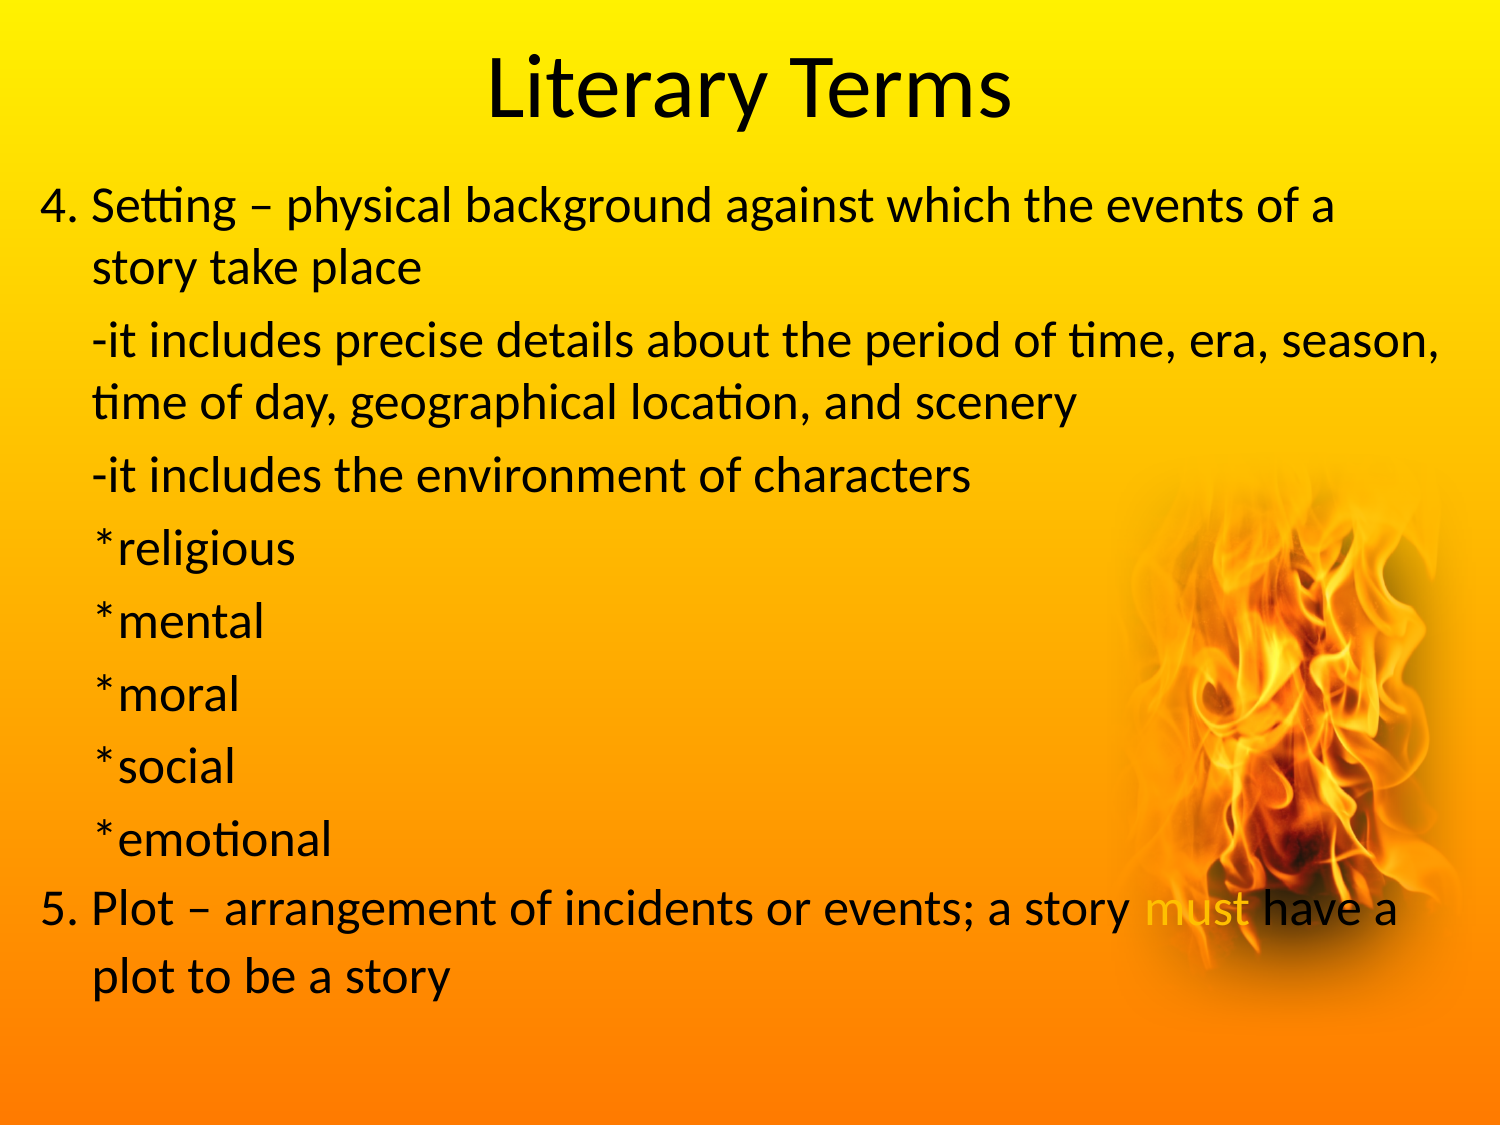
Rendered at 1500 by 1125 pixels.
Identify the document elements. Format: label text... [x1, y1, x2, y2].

title Literary Terms [75, 0, 1425, 162]
list 4. Setting – physical background against which the events of a story take place -it includes precise details about the period of time, era, season, time of day, geographical location, and scenery -it includes the environment of characters *religious *mental *moral *social *emotional 5. Plot – arrangement of incidents or events; a story must have a plot to be a story [24, 162, 1463, 1088]
